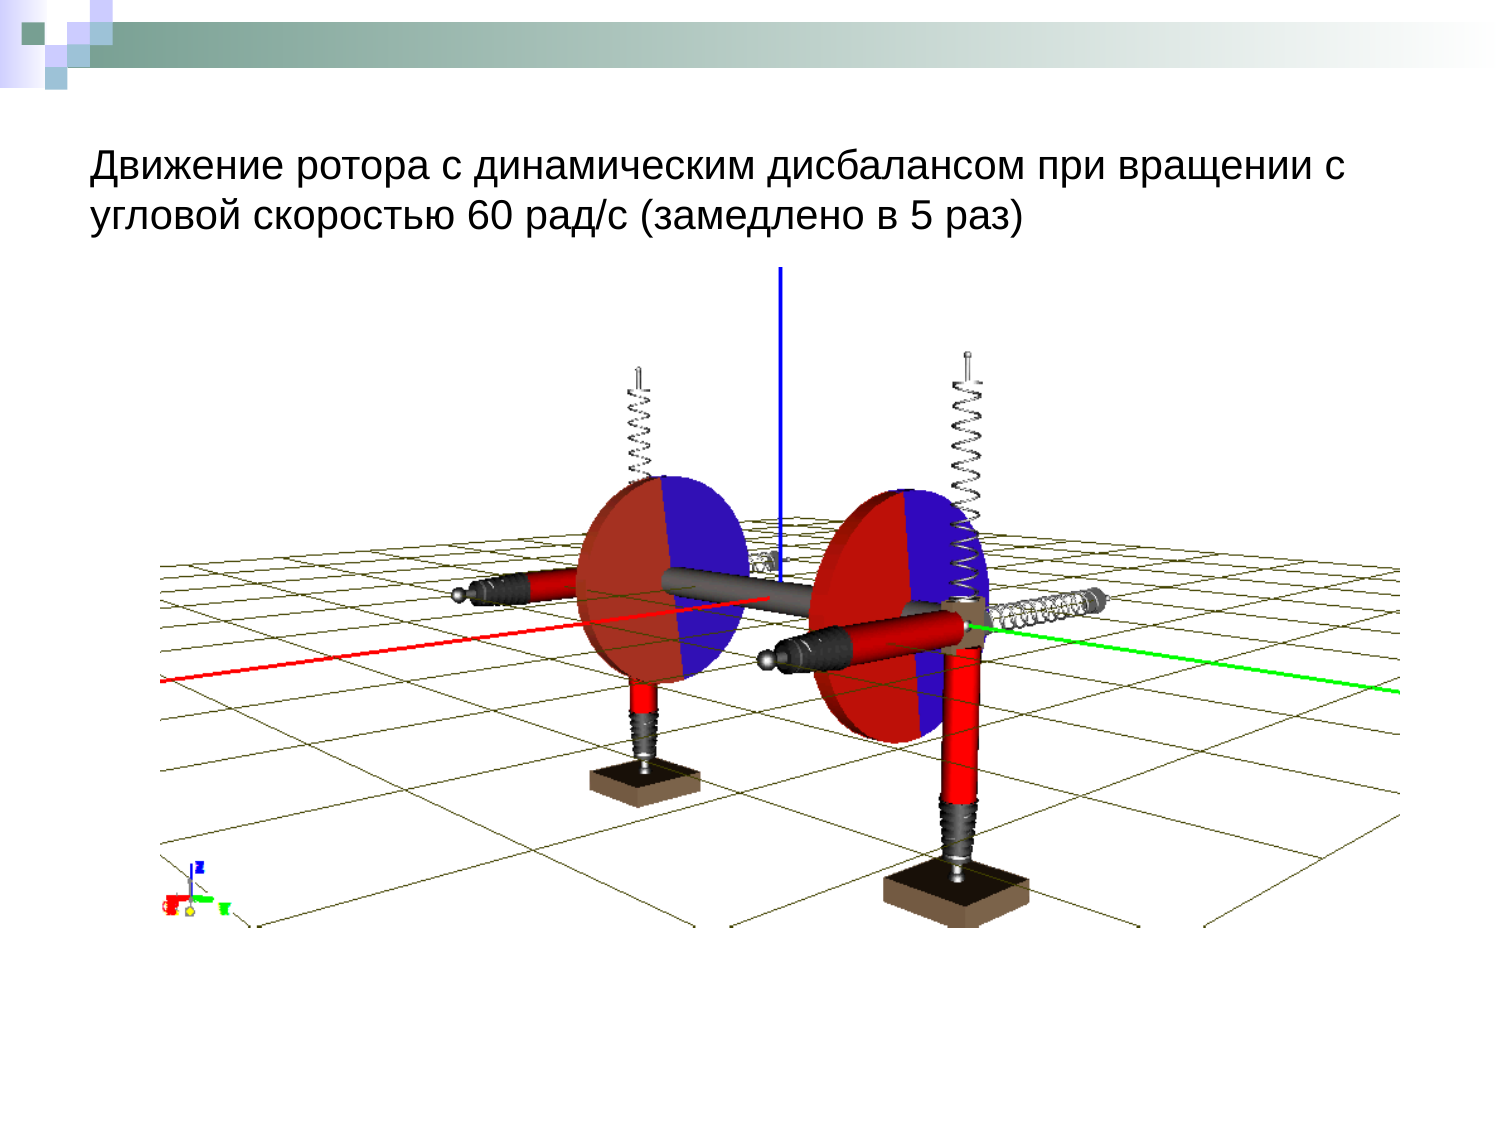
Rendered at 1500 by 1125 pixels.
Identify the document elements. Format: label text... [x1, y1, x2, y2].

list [159, 266, 1401, 929]
title Движение ротора с динамическим дисбалансом при вращении с угловой скоростью 60 рад/с (замедлено в 5 раз) [74, 74, 1426, 301]
